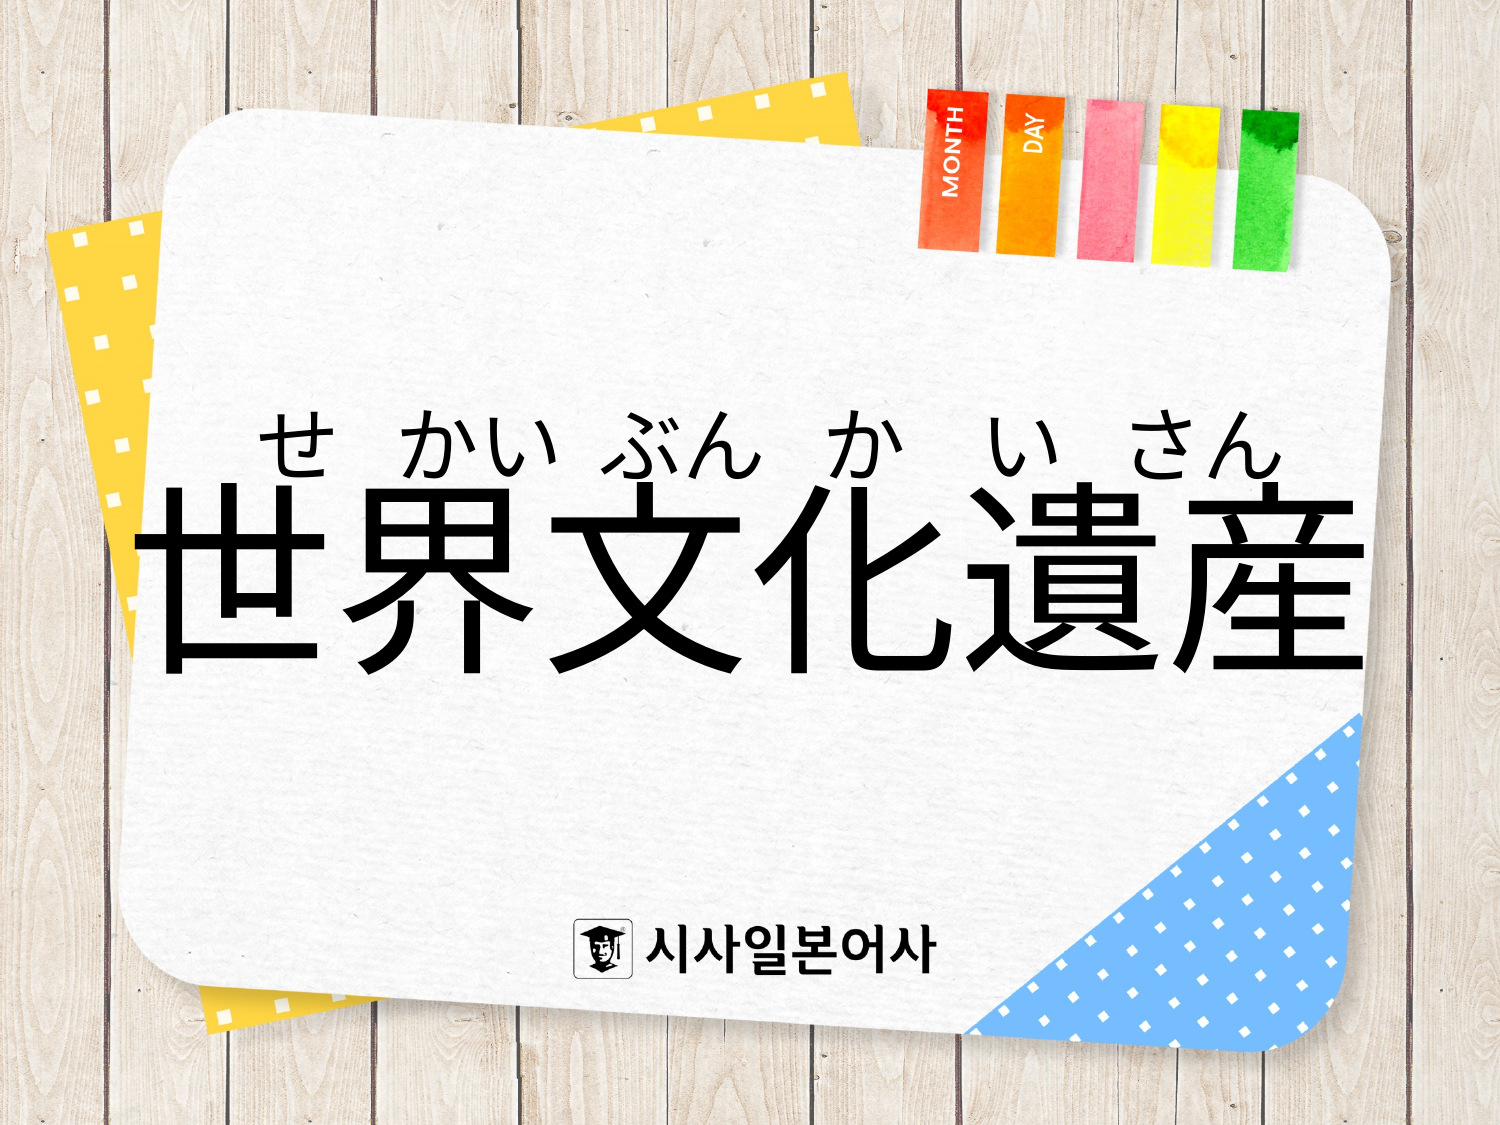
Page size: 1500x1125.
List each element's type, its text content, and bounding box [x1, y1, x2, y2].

title 世界文化遺産 [75, 338, 1425, 811]
text_box せ かい ぶん か い さん [241, 385, 1303, 501]
picture [0, 0, 1500, 1125]
